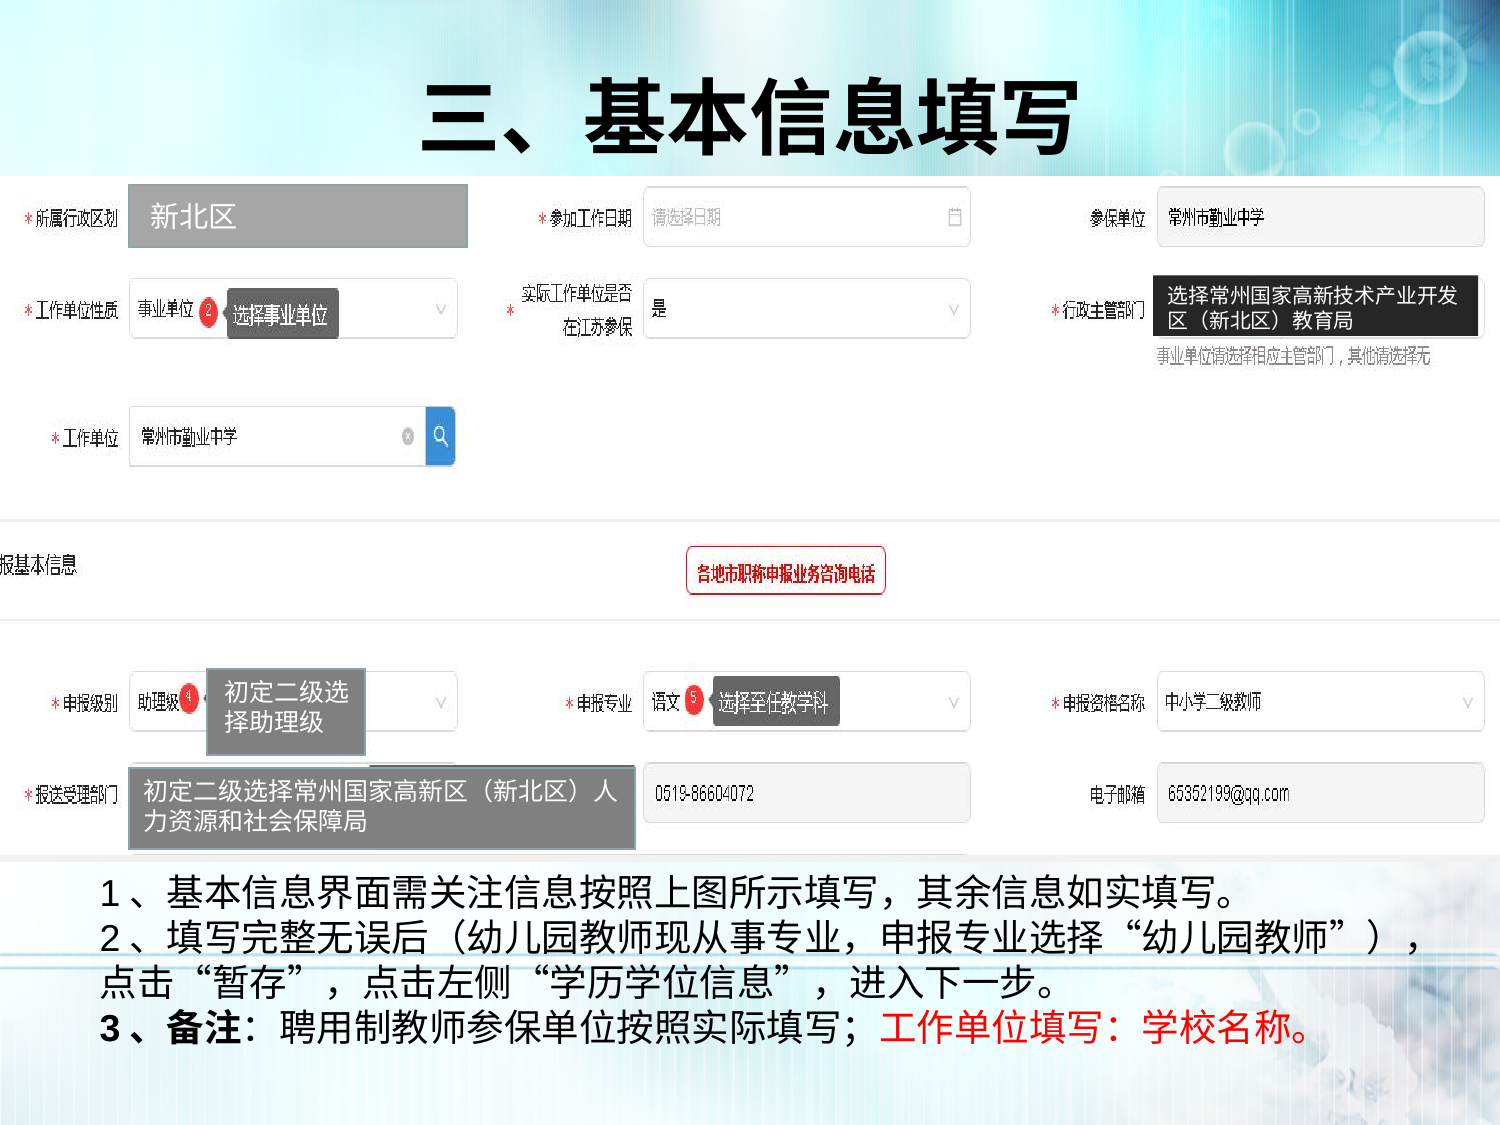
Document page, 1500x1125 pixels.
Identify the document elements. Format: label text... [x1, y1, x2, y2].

text_box 1、基本信息界面需关注信息按照上图所示填写，其余信息如实填写。 2、填写完整无误后（幼儿园教师现从事专业，申报专业选择“幼儿园教师”），点击“暂存”，点击左侧“学历学位信息”，进入下一步。 3、备注：聘用制教师参保单位按照实际填写；工作单位填写：学校名称。 [84, 862, 1439, 1102]
picture [0, 862, 1500, 1125]
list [0, 176, 1500, 862]
picture [0, 0, 1500, 176]
title 三、基本信息填写 [74, 45, 1426, 176]
